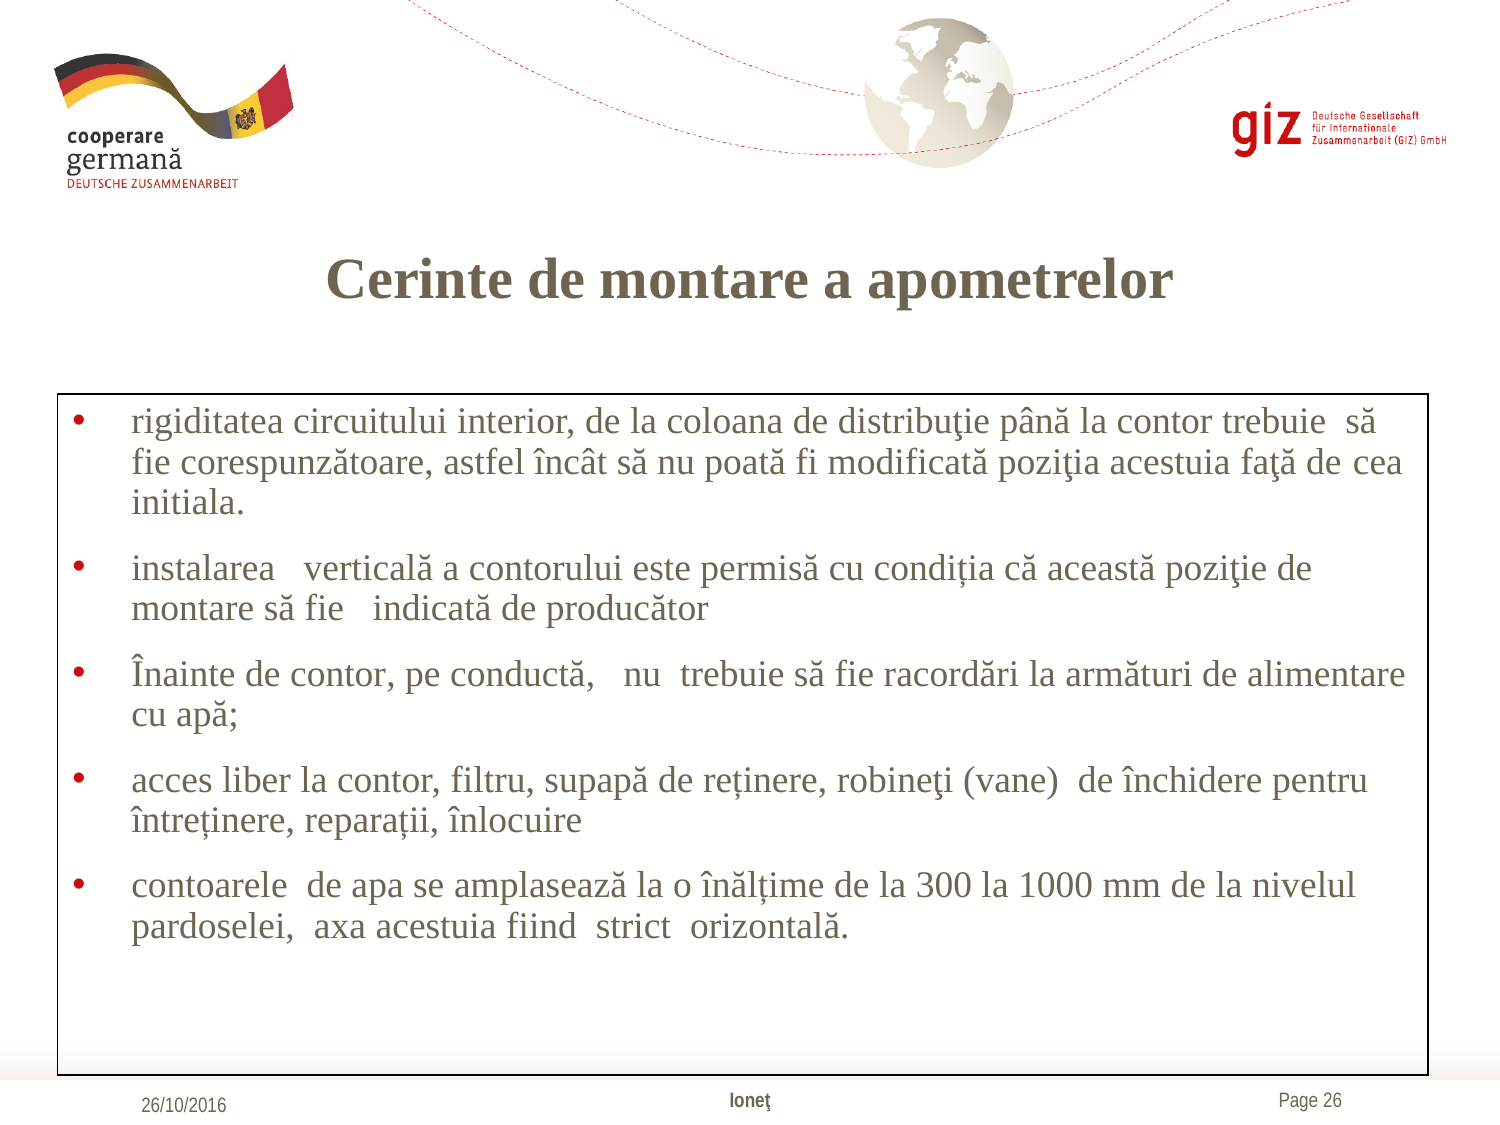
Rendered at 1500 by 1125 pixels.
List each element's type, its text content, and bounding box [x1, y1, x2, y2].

title Cerinte de montare a apometrelor [111, 232, 1389, 346]
text_box 26/10/2016 [126, 1084, 339, 1125]
picture [0, 0, 1500, 256]
picture [0, 959, 1500, 1081]
list rigiditatea circuitului interior, de la coloana de distribuţie până la contor trebuie să fie corespunzătoare, astfel încât să nu poată fi modificată poziţia acestuia faţă de cea initiala. instalarea verticală a contorului este permisă cu condiția că această poziţie de montare să fie indicată de producător Înainte de contor, pe conductă, nu trebuie să fie racordări la armături de alimentare cu apă; acces liber la contor, filtru, supapă de reținere, robineţi (vane) de închidere pentru întreținere, reparații, înlocuire contoarele de apa se amplasează la o înălțime de la 300 la 1000 mm de la nivelul pardoselei, axa acestuia fiind strict orizontală. [57, 393, 1429, 1076]
text_box Ioneţ [469, 1079, 1031, 1120]
